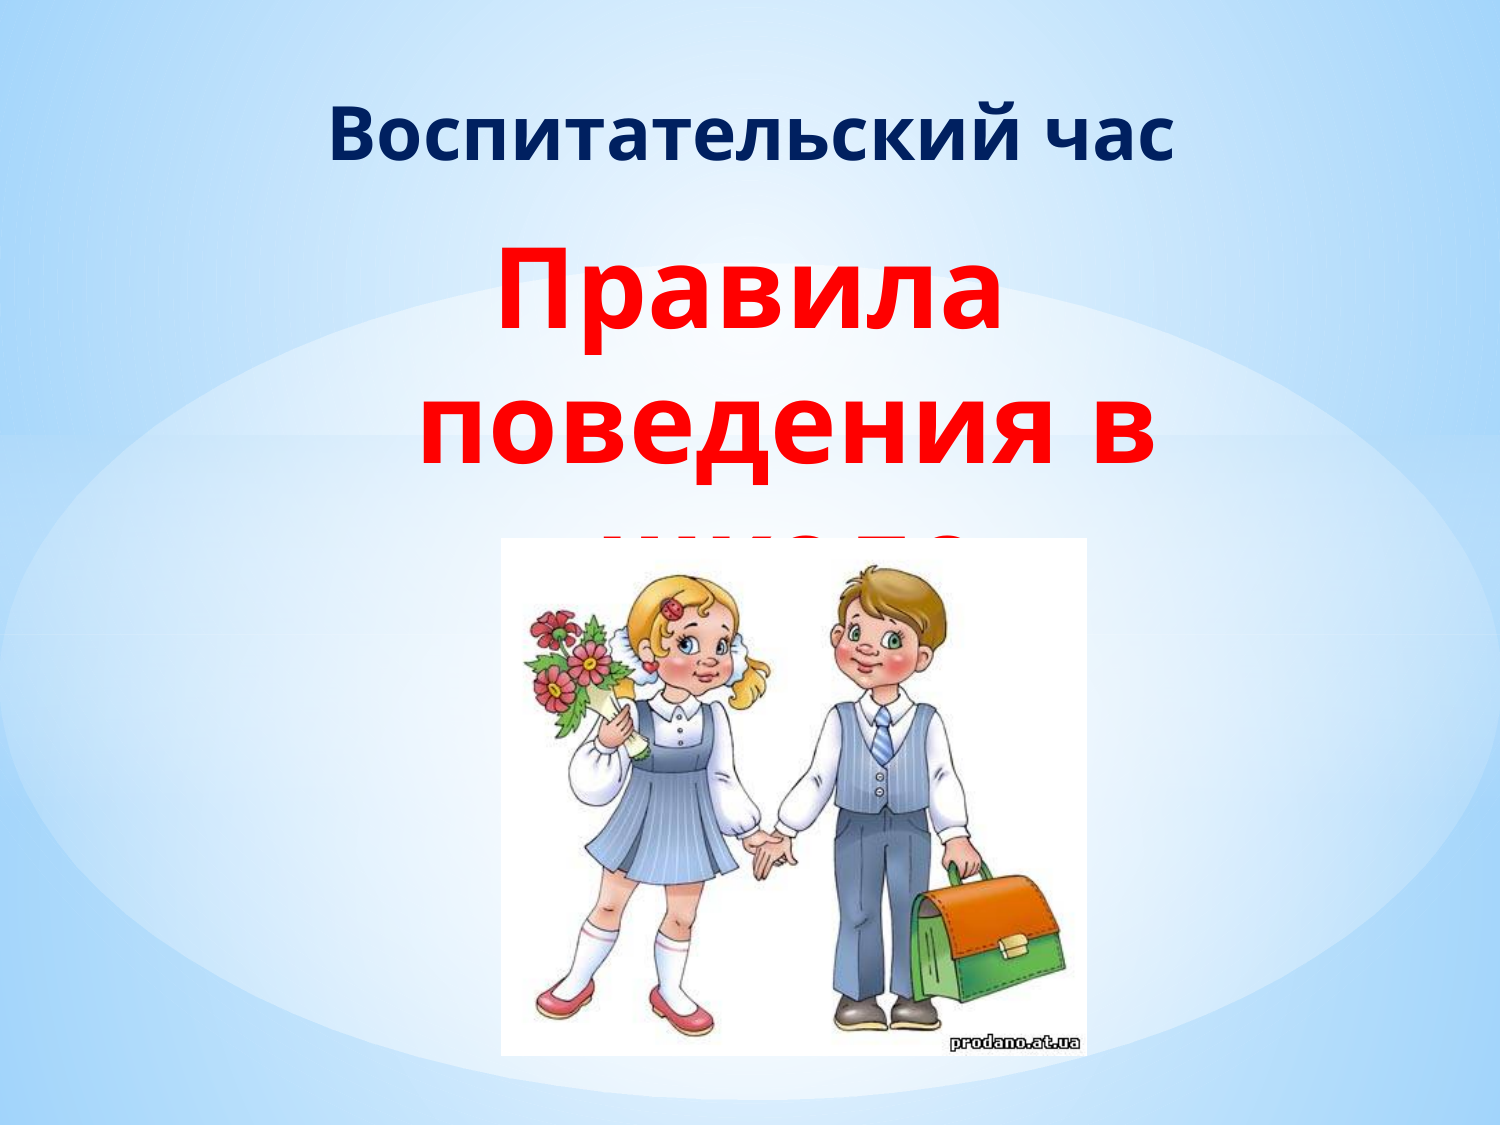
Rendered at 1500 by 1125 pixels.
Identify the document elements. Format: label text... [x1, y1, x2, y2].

subtitle Воспитательский час [289, 78, 1214, 223]
picture [501, 538, 1087, 1056]
title Правила поведения в школе [123, 208, 1347, 619]
